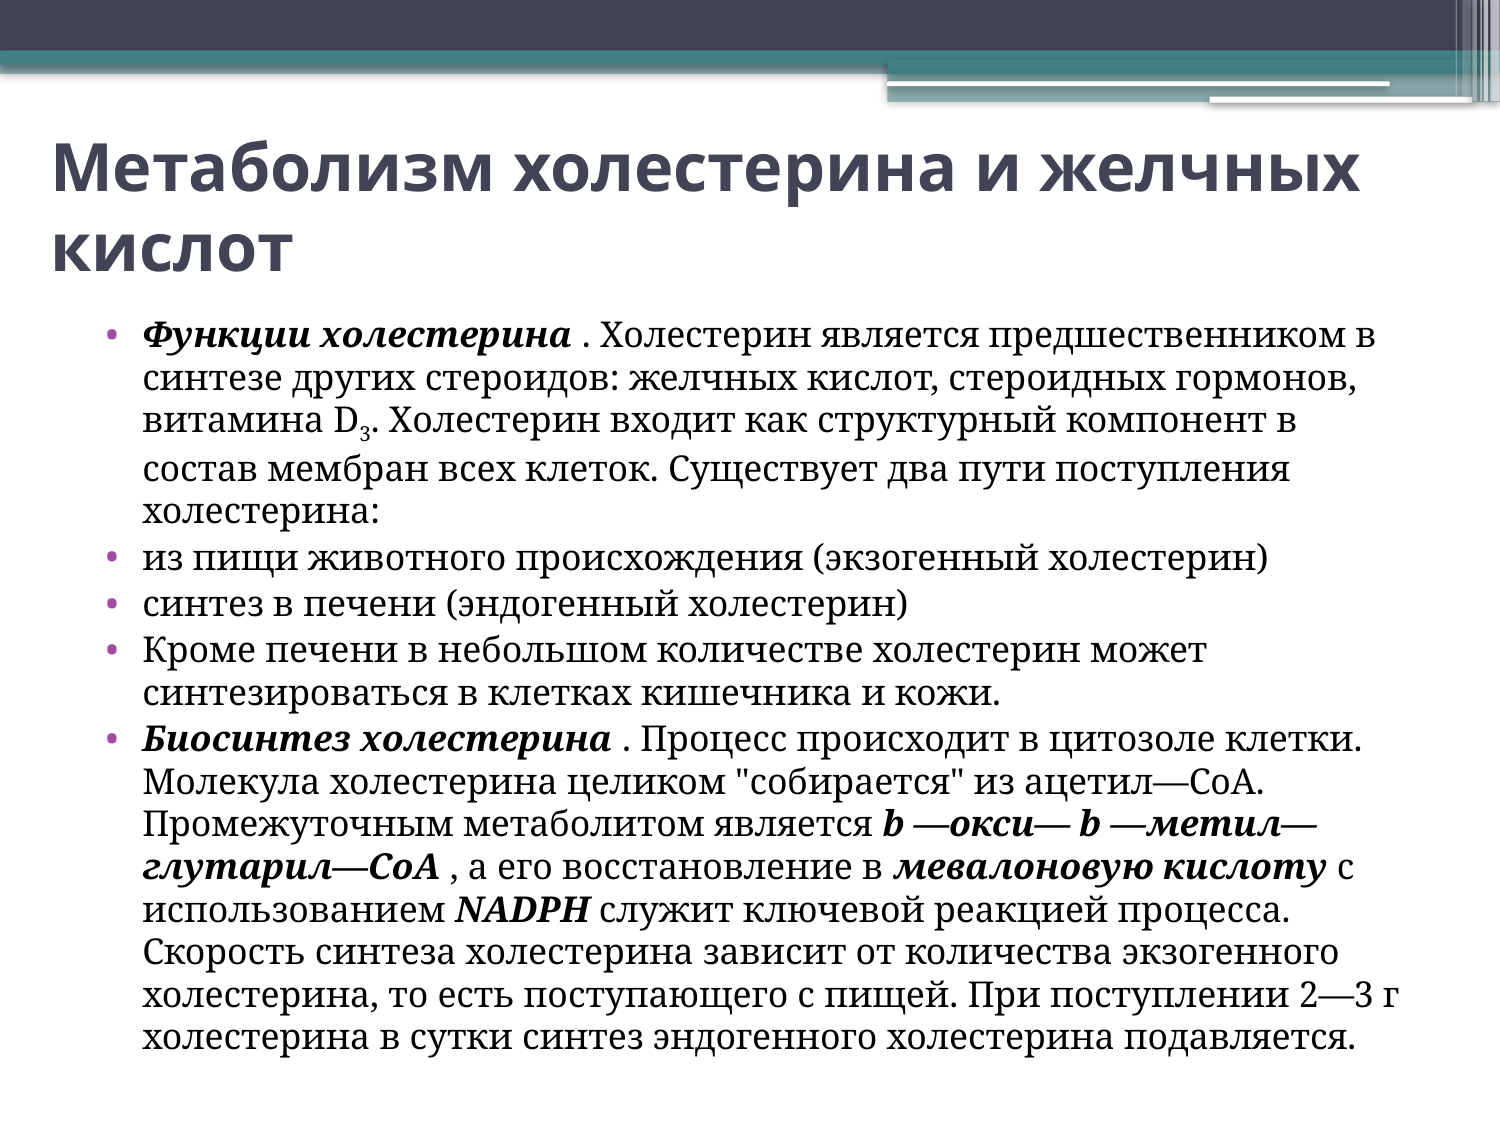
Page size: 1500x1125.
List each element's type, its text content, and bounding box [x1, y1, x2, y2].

list Функции холестерина . Холестерин является предшественником в синтезе других стероидов: желчных кислот, стероидных гормонов, витамина D3. Холестерин входит как структурный компонент в состав мембран всех клеток. Существует два пути поступления холестерина: из пищи животного происхождения (экзогенный холестерин) синтез в печени (эндогенный холестерин) Кроме печени в небольшом количестве холестерин может синтезироваться в клетках кишечника и кожи. Биосинтез холестерина . Процесс происходит в цитозоле клетки. Молекула холестерина целиком "собирается" из ацетил—СоА. Промежуточным метаболитом является b —окси— b —метил—глутарил—СоА , а его восстановление в мевалоновую кислоту с использованием NADPH служит ключевой реакцией процесса. Скорость синтеза холестерина зависит от количества экзогенного холестерина, то есть поступающего с пищей. При поступлении 2—3 г холестерина в сутки синтез эндогенного холестерина подавляется. [74, 304, 1426, 1079]
title Метаболизм холестерина и желчных кислот [34, 116, 1386, 293]
